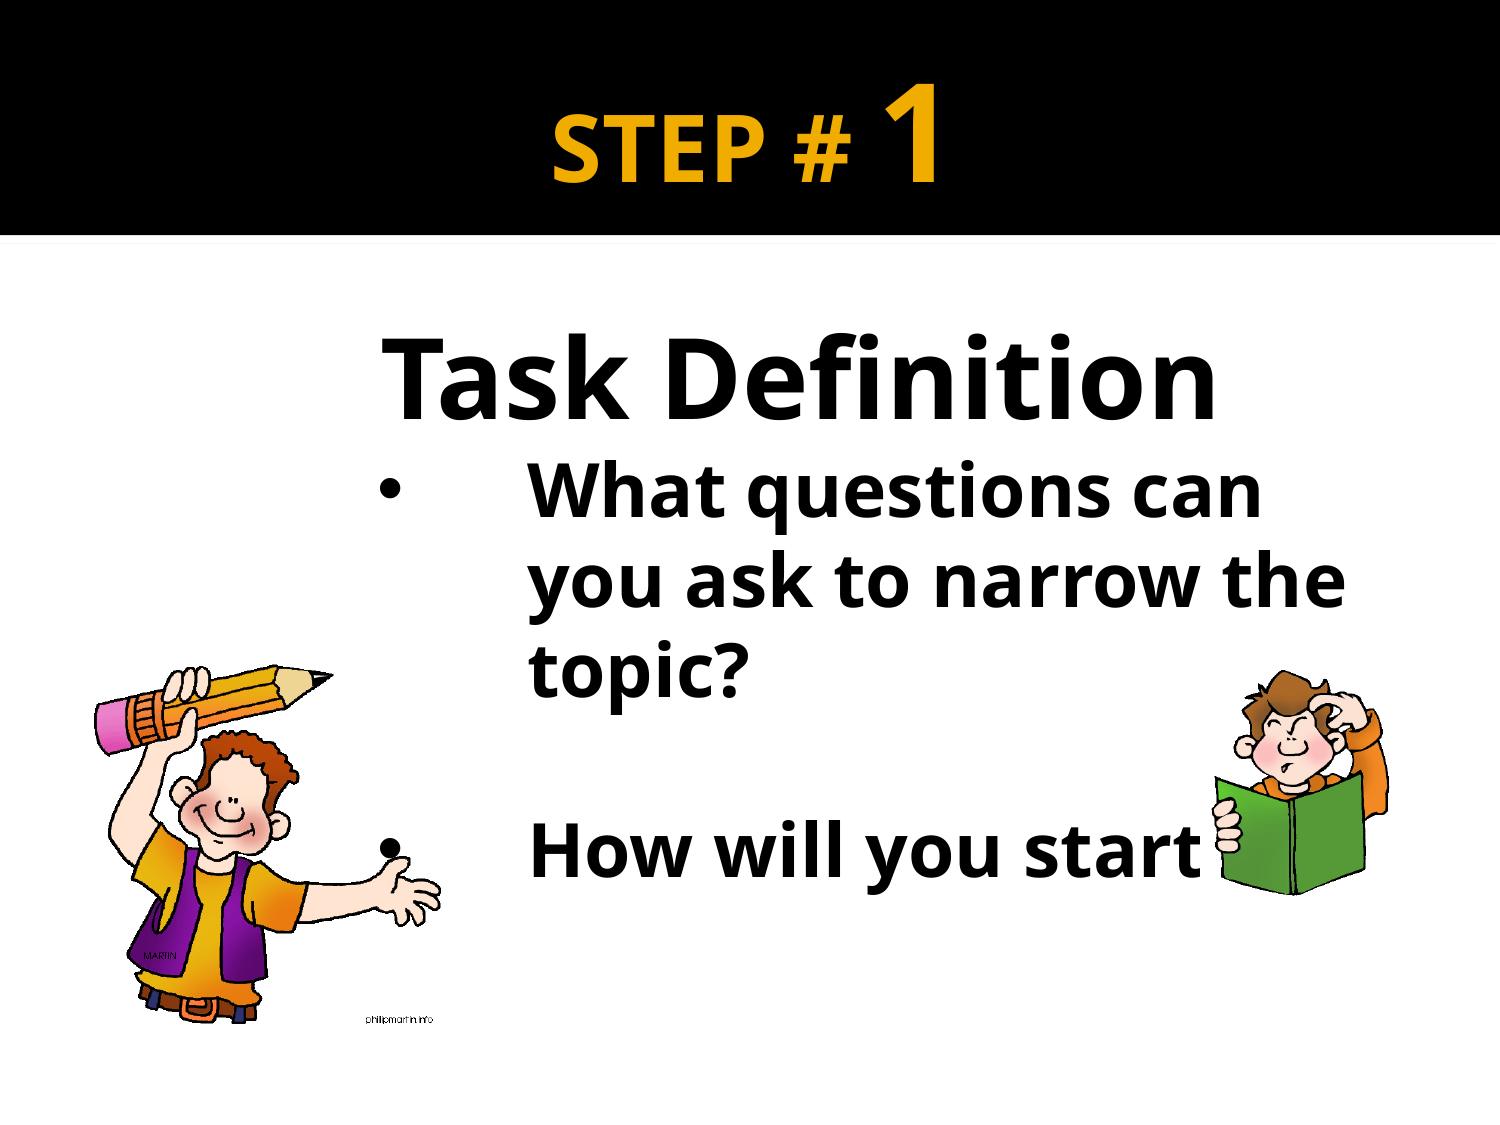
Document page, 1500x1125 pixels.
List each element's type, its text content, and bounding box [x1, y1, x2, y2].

picture [87, 649, 450, 1030]
picture [1199, 662, 1391, 900]
text_box Task Definition What questions can you ask to narrow the topic? How will you start? [212, 299, 1390, 900]
text_box STEP # 1 [74, 24, 1425, 231]
